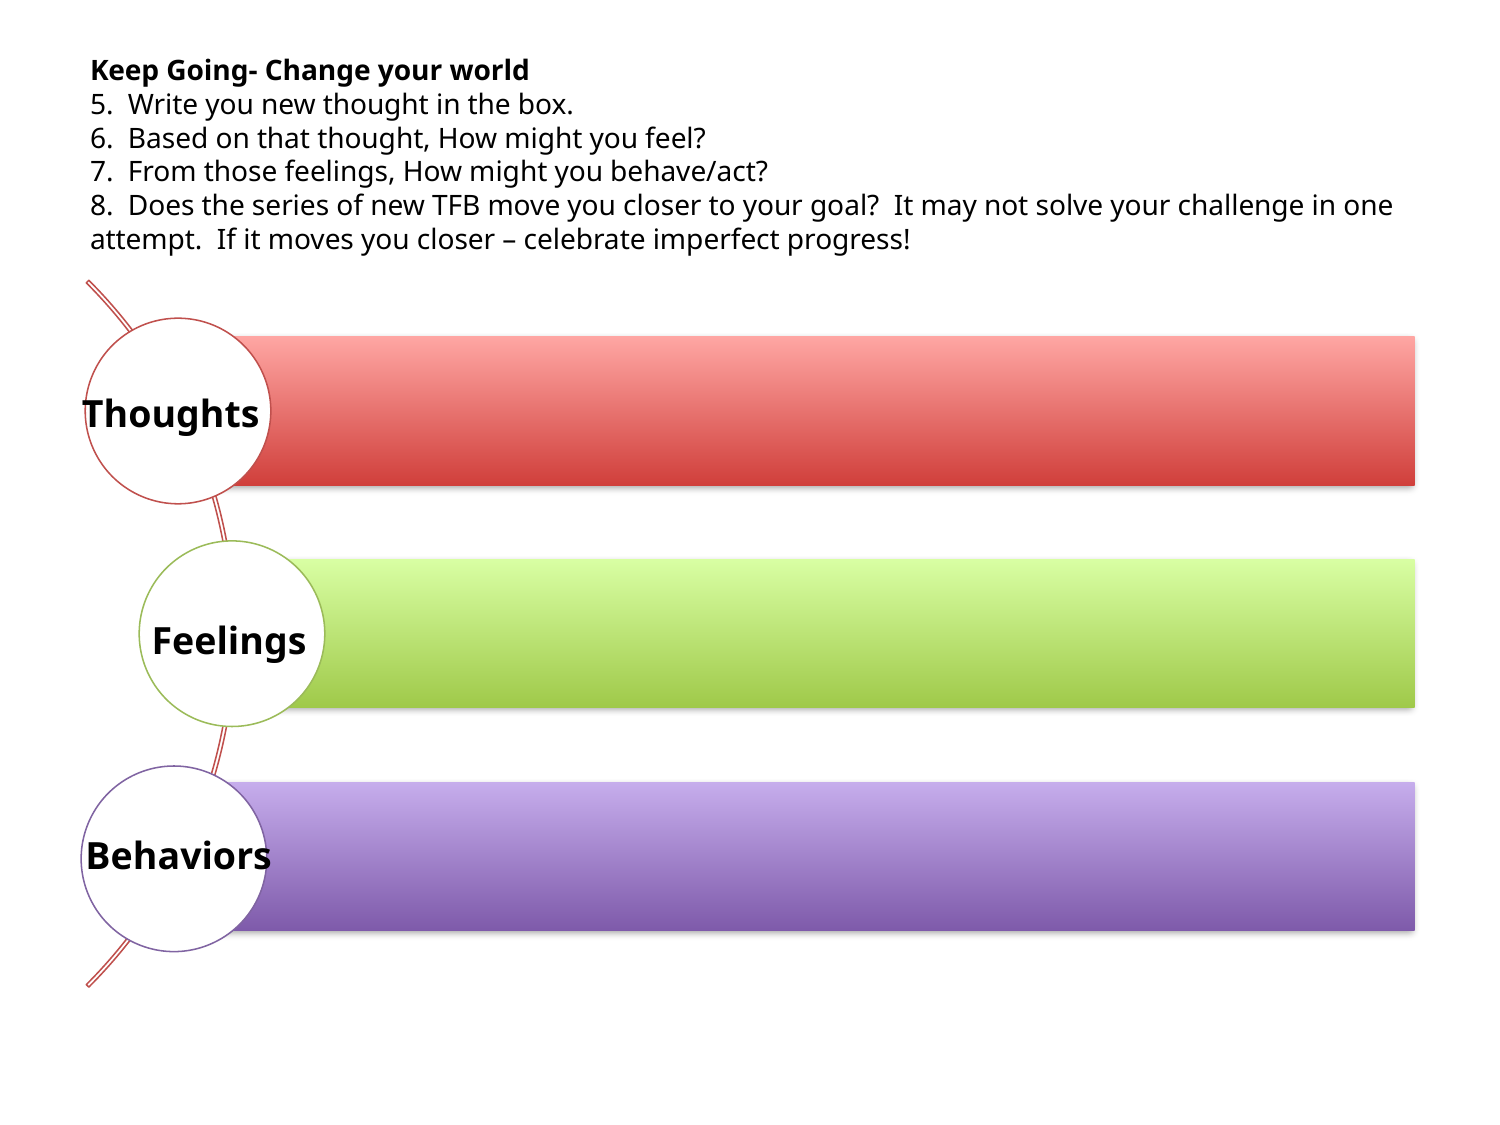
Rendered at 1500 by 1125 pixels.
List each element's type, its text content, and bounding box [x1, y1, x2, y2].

title Keep Going- Change your world 5. Write you new thought in the box. 6. Based on that thought, How might you feel? 7. From those feelings, How might you behave/act? 8. Does the series of new TFB move you closer to your goal? It may not solve your challenge in one attempt. If it moves you closer – celebrate imperfect progress! [75, 45, 1425, 261]
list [74, 262, 1426, 1006]
